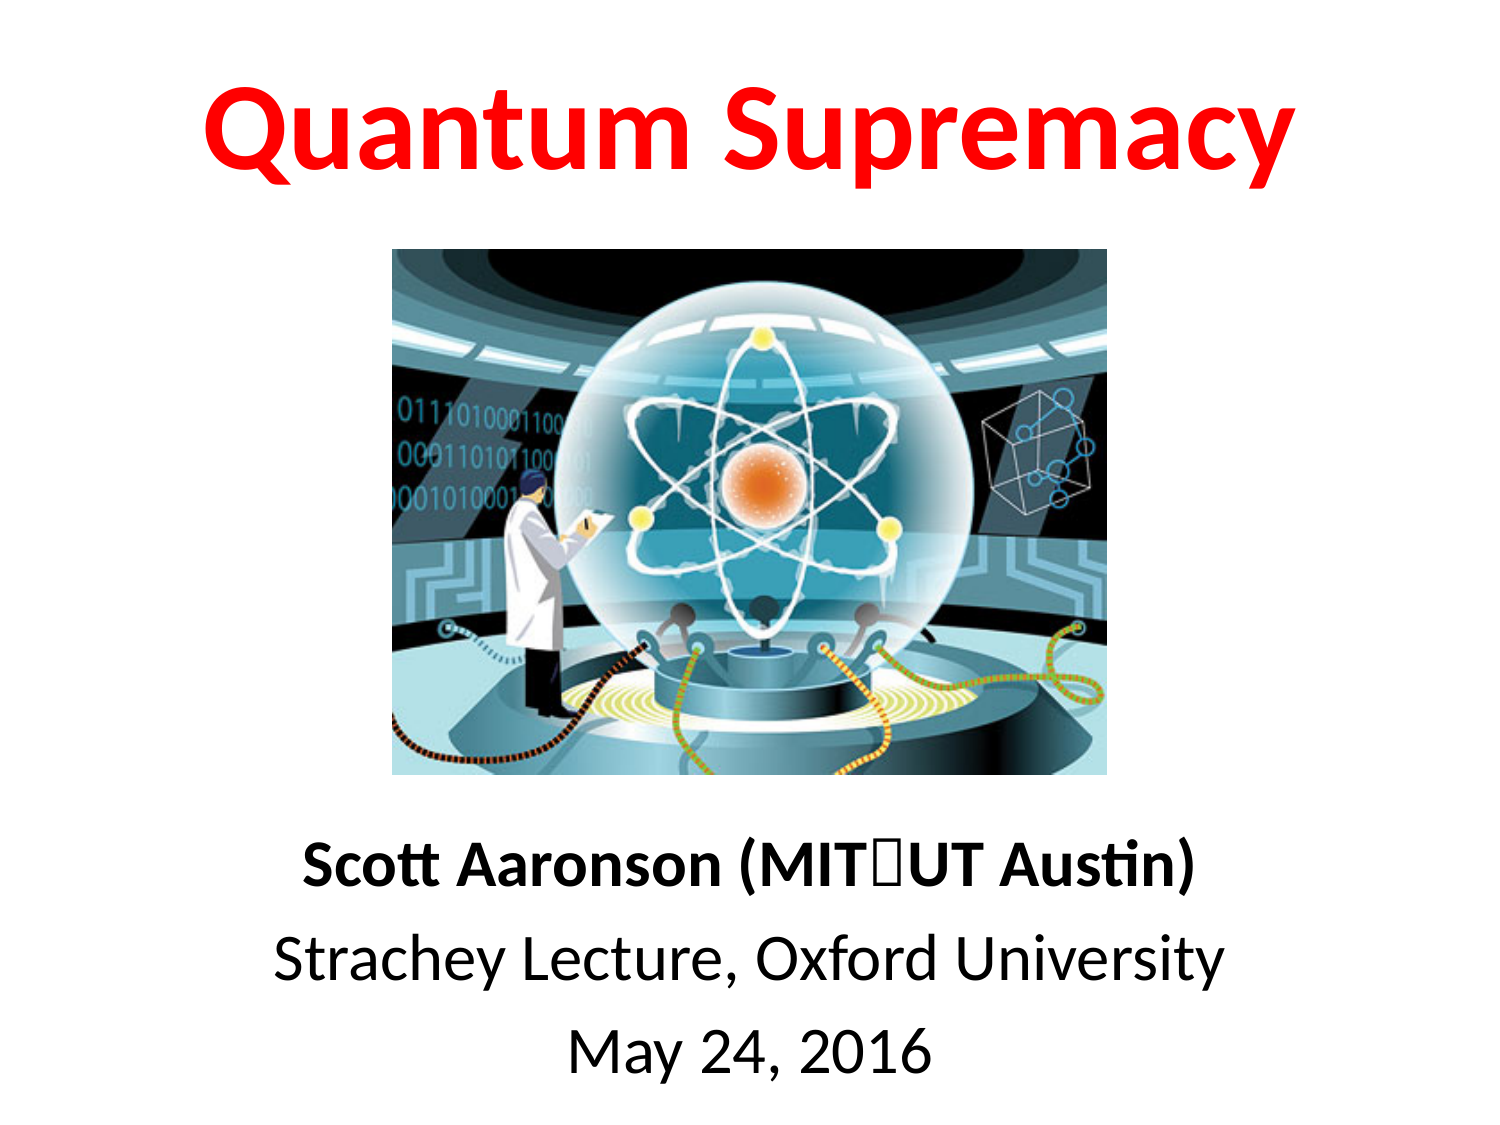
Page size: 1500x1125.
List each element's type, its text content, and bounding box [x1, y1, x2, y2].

subtitle Scott Aaronson (MITUT Austin) Strachey Lecture, Oxford University May 24, 2016 [143, 812, 1357, 913]
text_box Quantum Supremacy [74, 37, 1425, 203]
picture [392, 249, 1108, 776]
